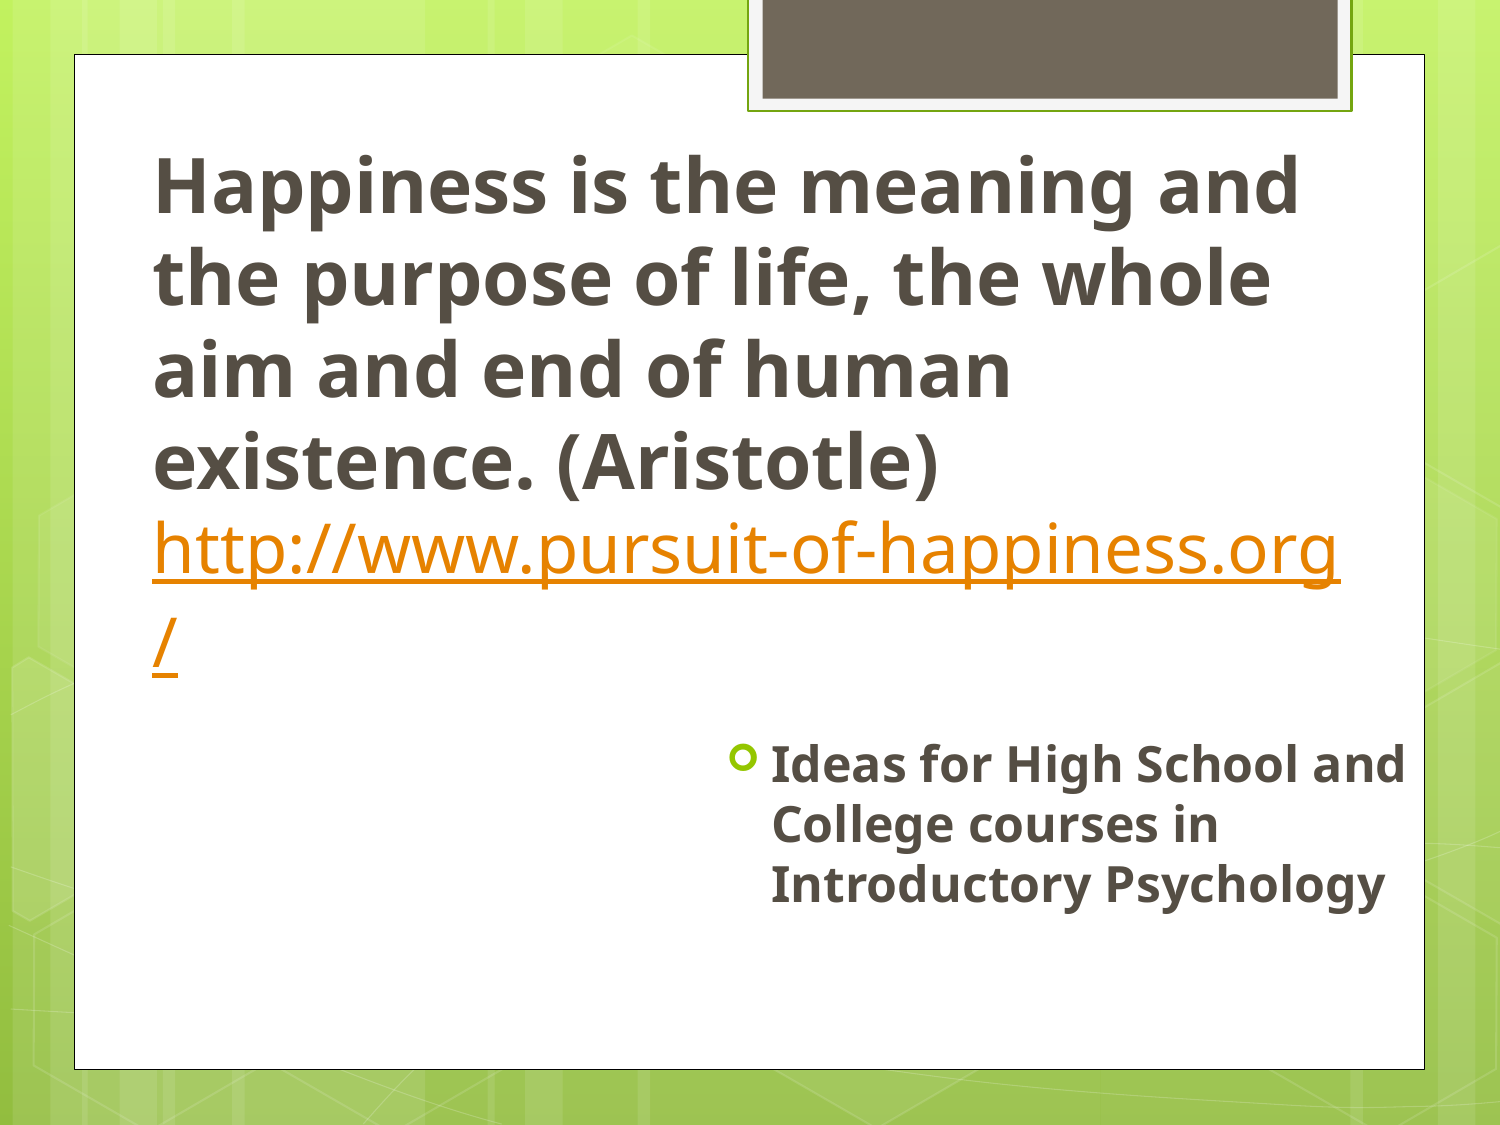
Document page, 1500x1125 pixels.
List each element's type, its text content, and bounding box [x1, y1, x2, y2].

title Happiness is the meaning and the purpose of life, the whole aim and end of human existence. (Aristotle) http://www.pursuit-of-happiness.org/ [137, 125, 1363, 700]
subtitle Ideas for High School and College courses in Introductory Psychology [699, 725, 1500, 988]
